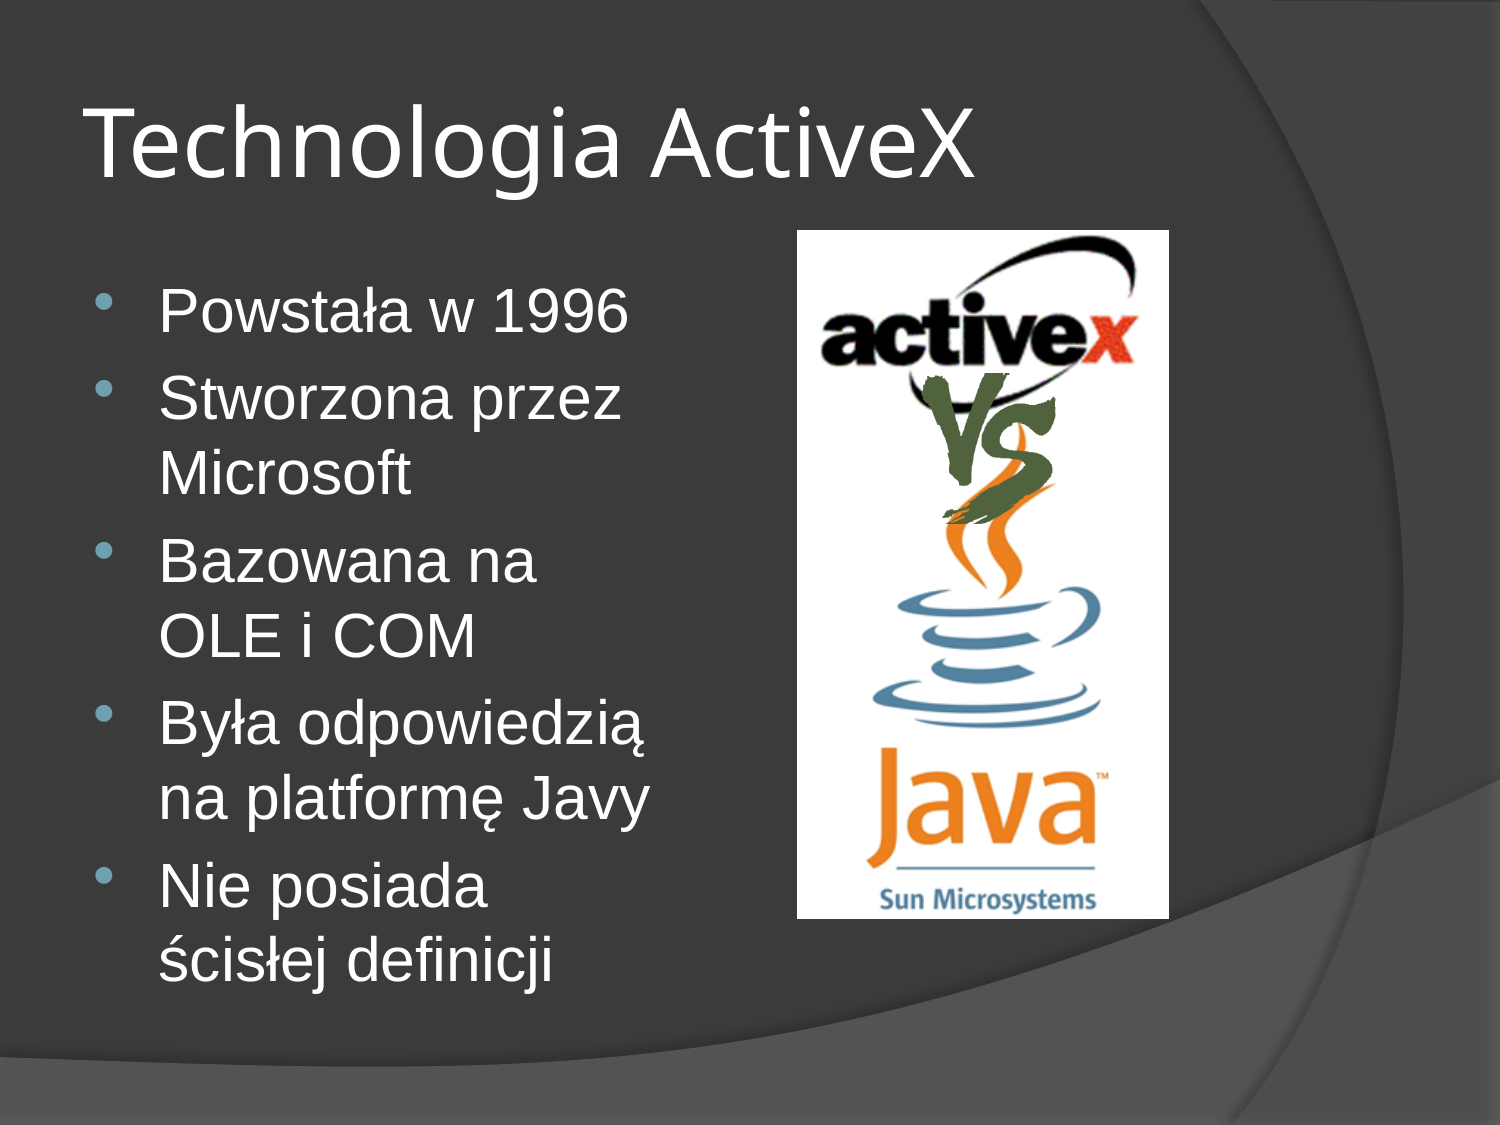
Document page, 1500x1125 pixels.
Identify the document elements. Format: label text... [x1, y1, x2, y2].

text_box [796, 229, 1169, 919]
title Technologia ActiveX [75, 45, 1300, 233]
list Powstała w 1996 Stworzona przez Microsoft Bazowana na OLE i COM Była odpowiedzią na platformę Javy Nie posiada ścisłej definicji [75, 262, 691, 1005]
